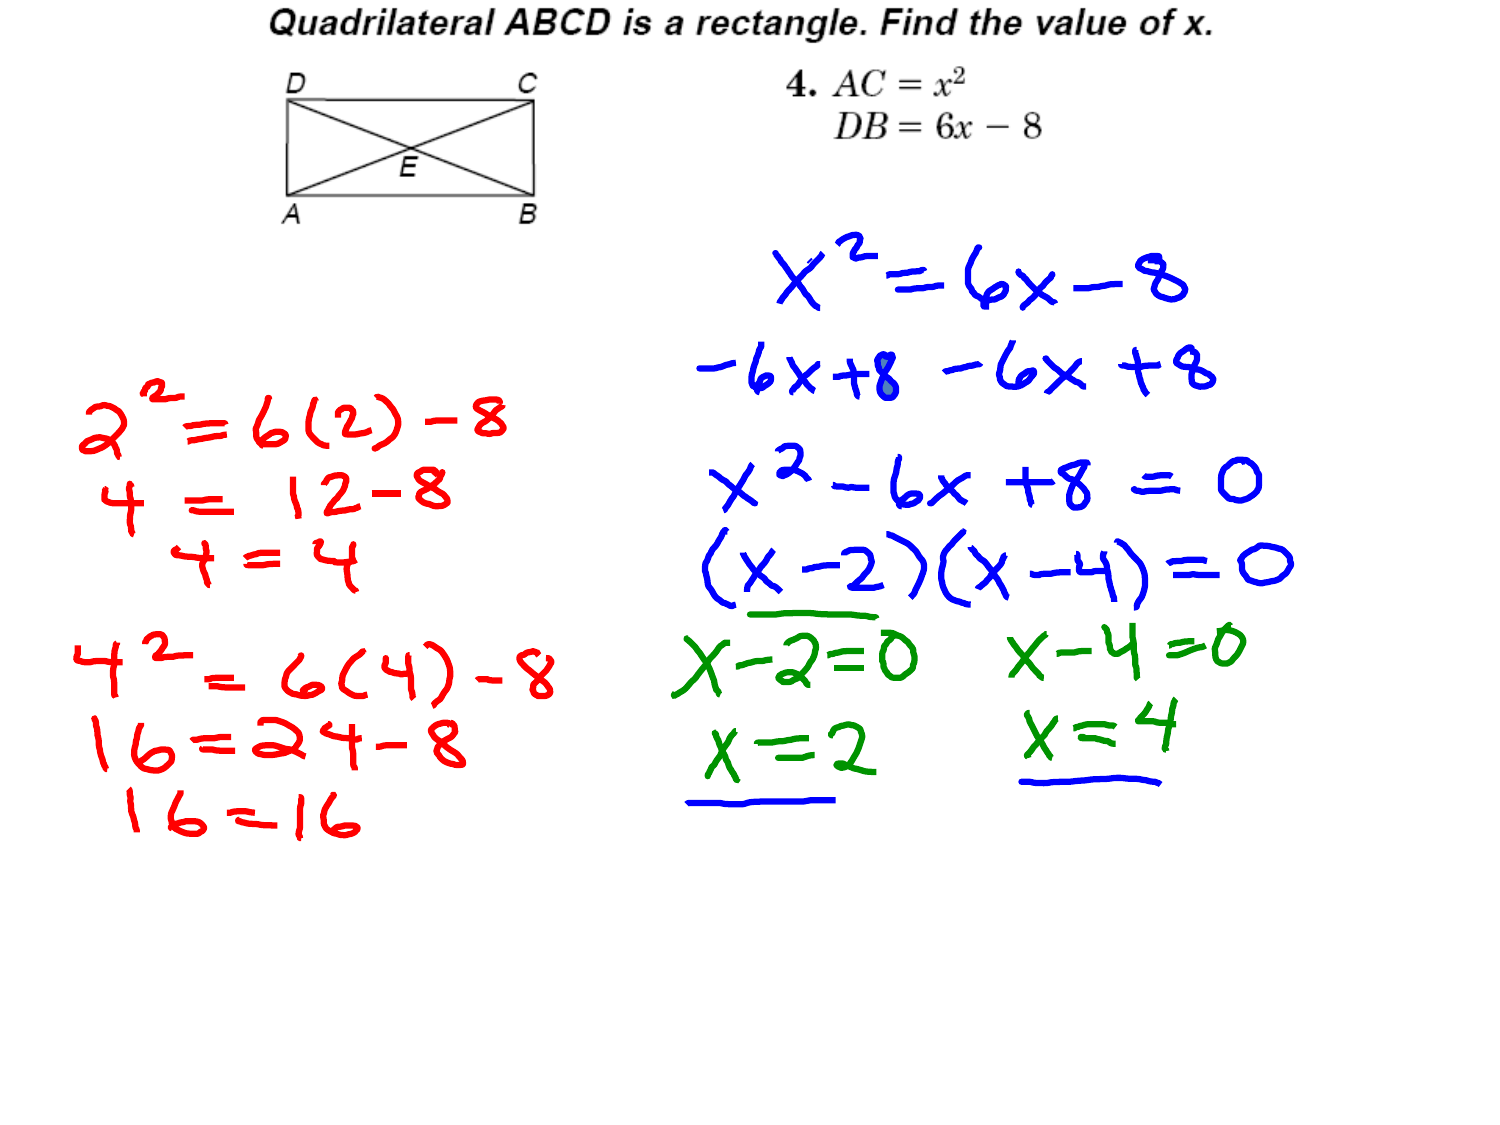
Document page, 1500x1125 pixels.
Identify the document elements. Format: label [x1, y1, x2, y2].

text_box [686, 799, 836, 806]
text_box [201, 747, 236, 752]
text_box [172, 546, 205, 559]
text_box [1009, 637, 1025, 658]
text_box [791, 363, 821, 393]
text_box [1022, 273, 1054, 309]
text_box [714, 731, 723, 751]
text_box [1141, 363, 1161, 368]
text_box [1134, 349, 1149, 396]
text_box [476, 678, 503, 682]
text_box [425, 419, 458, 423]
text_box [777, 754, 815, 759]
text_box [1066, 374, 1087, 388]
text_box [323, 474, 361, 515]
text_box [967, 252, 1007, 308]
text_box [1169, 640, 1195, 647]
text_box [237, 819, 278, 827]
text_box [886, 269, 926, 277]
text_box [897, 284, 945, 291]
text_box [353, 734, 362, 741]
text_box [375, 744, 407, 748]
text_box [949, 488, 967, 504]
text_box [756, 737, 809, 744]
text_box [775, 254, 797, 281]
text_box [208, 685, 246, 689]
text_box [777, 634, 817, 686]
text_box [307, 398, 330, 447]
text_box [93, 717, 108, 770]
text_box [190, 508, 234, 513]
text_box [709, 471, 736, 491]
text_box [1076, 553, 1107, 574]
text_box [802, 564, 840, 571]
text_box [750, 341, 772, 393]
text_box [777, 445, 810, 482]
text_box [749, 612, 878, 619]
text_box [383, 657, 409, 676]
text_box [1133, 488, 1181, 493]
text_box [133, 499, 144, 505]
text_box [977, 554, 1006, 590]
text_box [704, 529, 736, 607]
text_box [673, 641, 731, 697]
text_box [1175, 346, 1215, 388]
text_box [112, 642, 118, 698]
text_box [1080, 736, 1116, 745]
text_box [1102, 551, 1115, 602]
text_box [1103, 626, 1132, 655]
text_box [1116, 540, 1146, 609]
text_box [1040, 739, 1053, 759]
text_box [970, 547, 993, 573]
text_box [737, 490, 756, 505]
text_box [742, 552, 758, 572]
text_box [103, 488, 130, 505]
text_box [430, 722, 464, 766]
text_box [851, 252, 878, 260]
text_box [187, 433, 227, 443]
text_box [321, 723, 351, 740]
text_box [340, 650, 368, 697]
text_box [1164, 698, 1177, 751]
text_box [998, 340, 1035, 388]
text_box [849, 358, 860, 398]
text_box [1143, 474, 1173, 478]
text_box [735, 658, 773, 668]
picture [258, 0, 1242, 243]
text_box [788, 357, 803, 379]
text_box [1038, 290, 1056, 305]
text_box [1137, 702, 1169, 725]
text_box [1026, 717, 1058, 759]
text_box [804, 380, 815, 392]
text_box [415, 468, 449, 507]
text_box [778, 252, 824, 304]
text_box [191, 736, 232, 742]
text_box [373, 395, 400, 450]
text_box [1073, 723, 1116, 730]
text_box [722, 463, 754, 512]
text_box [184, 422, 227, 428]
text_box [1131, 622, 1139, 680]
text_box [518, 650, 553, 697]
text_box [707, 730, 736, 777]
text_box [81, 404, 125, 458]
text_box [314, 540, 351, 564]
text_box [798, 281, 821, 309]
text_box [1010, 633, 1047, 678]
text_box [758, 571, 782, 593]
text_box [1029, 571, 1071, 576]
text_box [746, 549, 775, 592]
text_box [322, 793, 359, 836]
text_box [133, 722, 173, 772]
text_box [1029, 480, 1055, 484]
text_box [940, 475, 950, 488]
text_box [75, 645, 113, 664]
text_box [1120, 364, 1137, 368]
text_box [1045, 360, 1082, 394]
text_box [1214, 624, 1245, 665]
text_box [1026, 658, 1044, 679]
text_box [475, 398, 505, 435]
text_box [144, 633, 194, 659]
text_box [141, 380, 185, 401]
text_box [226, 810, 255, 814]
text_box [254, 719, 306, 758]
text_box [255, 397, 287, 447]
text_box [875, 352, 899, 400]
text_box [827, 650, 864, 656]
text_box [832, 373, 853, 378]
text_box [892, 456, 921, 507]
text_box [169, 790, 205, 835]
text_box [1026, 712, 1042, 739]
text_box [424, 643, 452, 707]
text_box [297, 796, 303, 839]
text_box [207, 555, 215, 560]
text_box [1044, 357, 1067, 376]
text_box [832, 484, 870, 489]
text_box [685, 637, 707, 665]
text_box [1020, 777, 1162, 786]
text_box [992, 573, 1009, 599]
text_box [351, 724, 356, 771]
text_box [1137, 255, 1186, 301]
text_box [1024, 466, 1033, 506]
text_box [1220, 459, 1260, 502]
text_box [1059, 461, 1089, 509]
text_box [337, 407, 372, 436]
text_box [1017, 270, 1038, 292]
text_box [843, 549, 884, 589]
text_box [698, 362, 736, 370]
text_box [184, 498, 223, 502]
text_box [1167, 558, 1208, 565]
text_box [940, 530, 971, 606]
text_box [929, 474, 971, 505]
text_box [244, 551, 281, 559]
text_box [943, 362, 982, 374]
text_box [201, 542, 210, 586]
text_box [830, 723, 877, 773]
text_box [1056, 650, 1092, 655]
text_box [723, 750, 739, 782]
text_box [283, 654, 323, 697]
text_box [127, 788, 138, 833]
text_box [292, 476, 300, 519]
text_box [345, 543, 357, 593]
text_box [886, 533, 925, 599]
text_box [1168, 644, 1206, 657]
text_box [1239, 544, 1292, 585]
text_box [1073, 283, 1123, 289]
text_box [407, 654, 415, 700]
text_box [880, 632, 916, 679]
text_box [128, 483, 135, 536]
text_box [705, 664, 721, 696]
